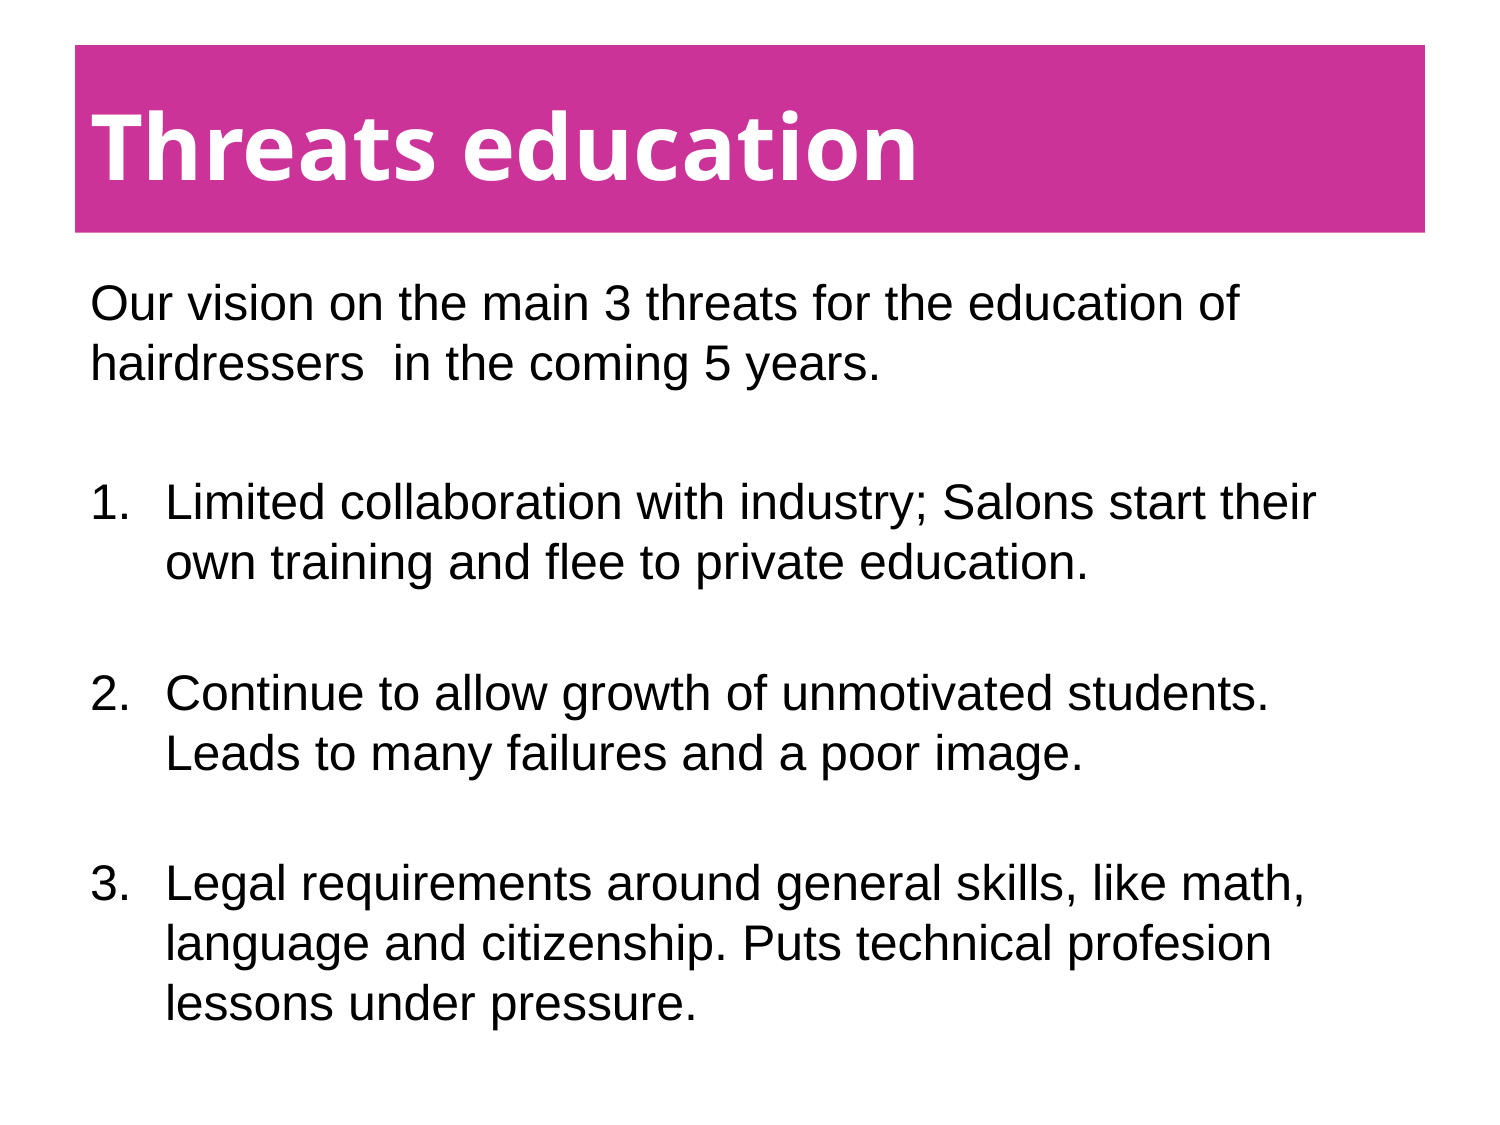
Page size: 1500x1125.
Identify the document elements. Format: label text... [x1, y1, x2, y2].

list Our vision on the main 3 threats for the education of hairdressers in the coming 5 years. Limited collaboration with industry; Salons start their own training and flee to private education. Continue to allow growth of unmotivated students. Leads to many failures and a poor image. Legal requirements around general skills, like math, language and citizenship. Puts technical profesion lessons under pressure. [75, 262, 1425, 1094]
title Threats education [75, 45, 1425, 233]
